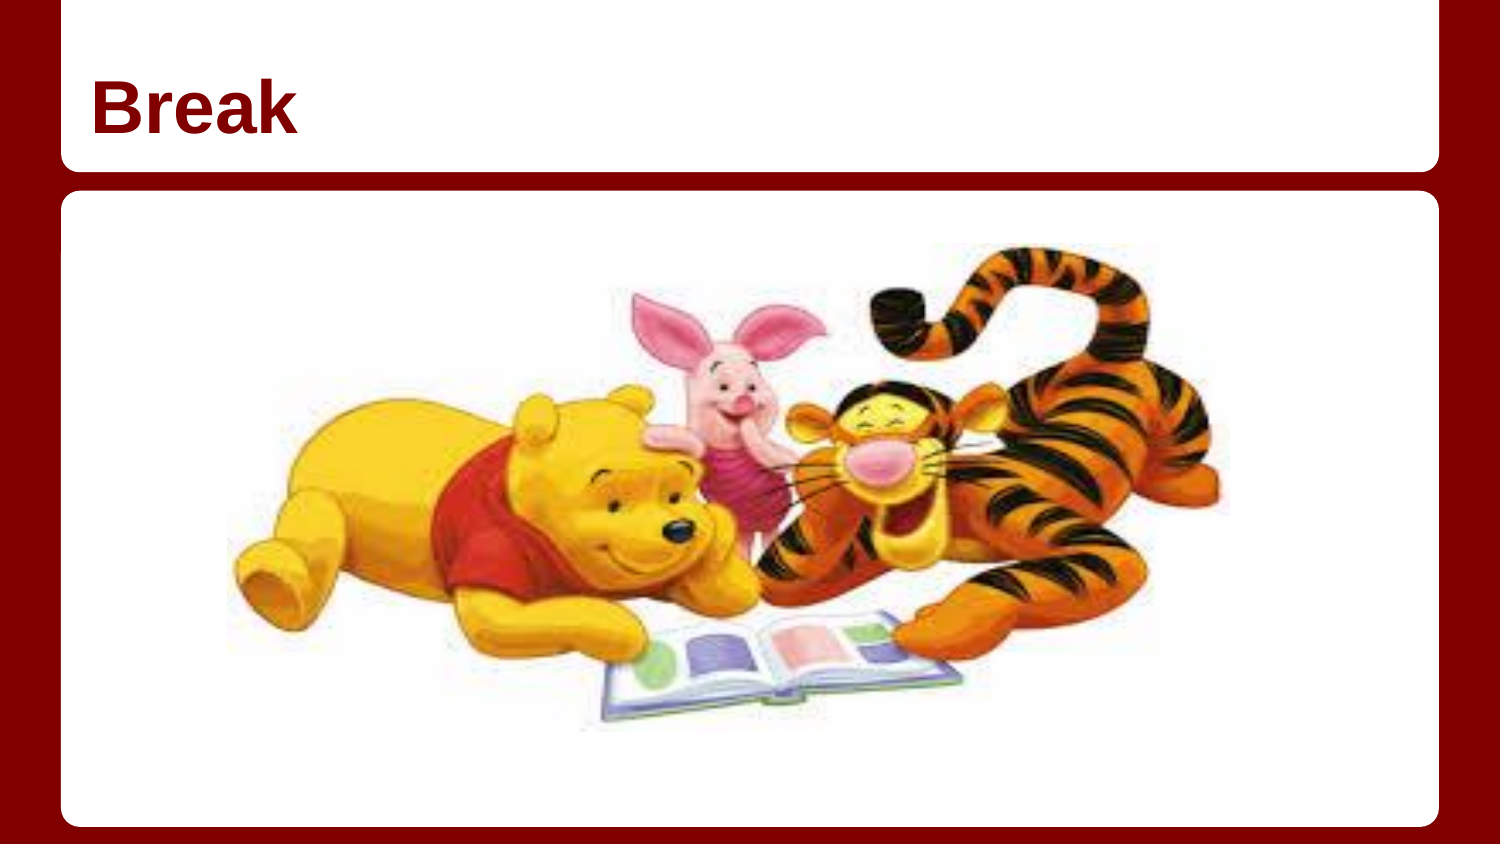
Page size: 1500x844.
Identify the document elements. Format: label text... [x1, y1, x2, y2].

title Break [75, 0, 1425, 164]
picture [227, 243, 1230, 732]
